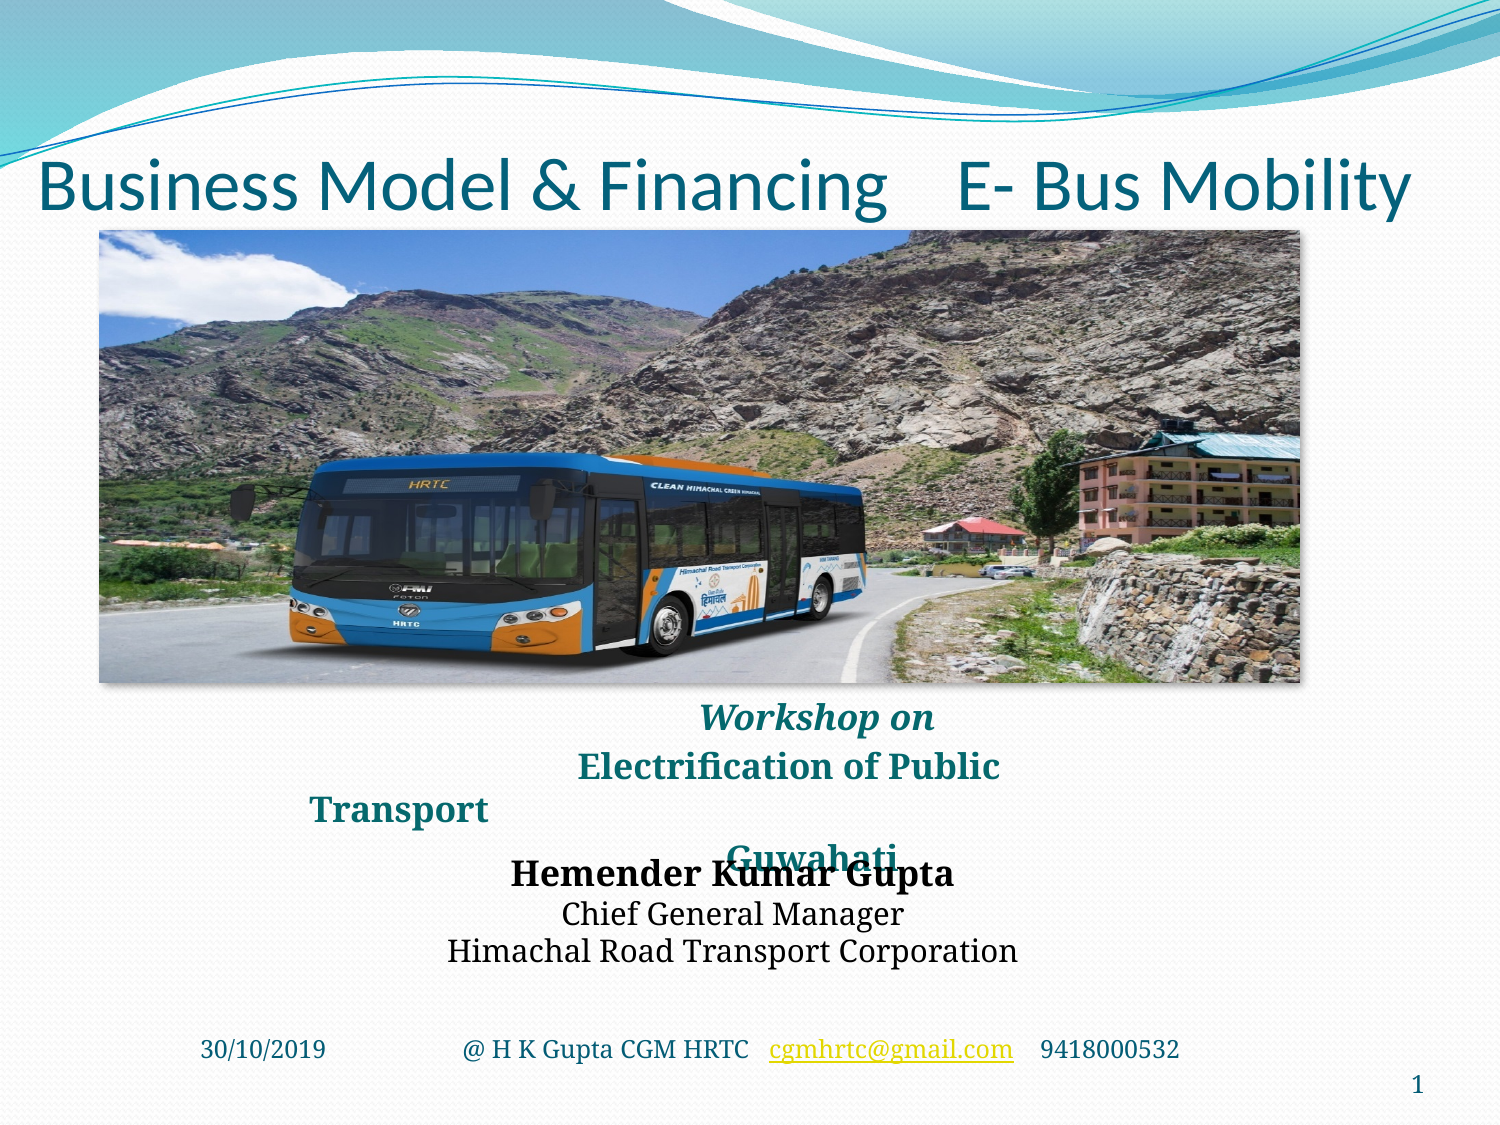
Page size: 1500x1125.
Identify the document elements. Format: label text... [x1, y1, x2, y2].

text_box Hemender Kumar Gupta Chief General Manager Himachal Road Transport Corporation [348, 843, 1119, 977]
text_box Workshop on Electrification of Public Transport Guwahati [294, 696, 1186, 888]
slide_number 1 [1299, 1042, 1425, 1103]
footer 30/10/2019 @ H K Gupta CGM HRTC cgmhrtc@gmail.com 9418000532 [200, 1038, 1238, 1098]
picture [99, 229, 1301, 683]
title Business Model & Financing E- Bus Mobility [37, 115, 1450, 225]
